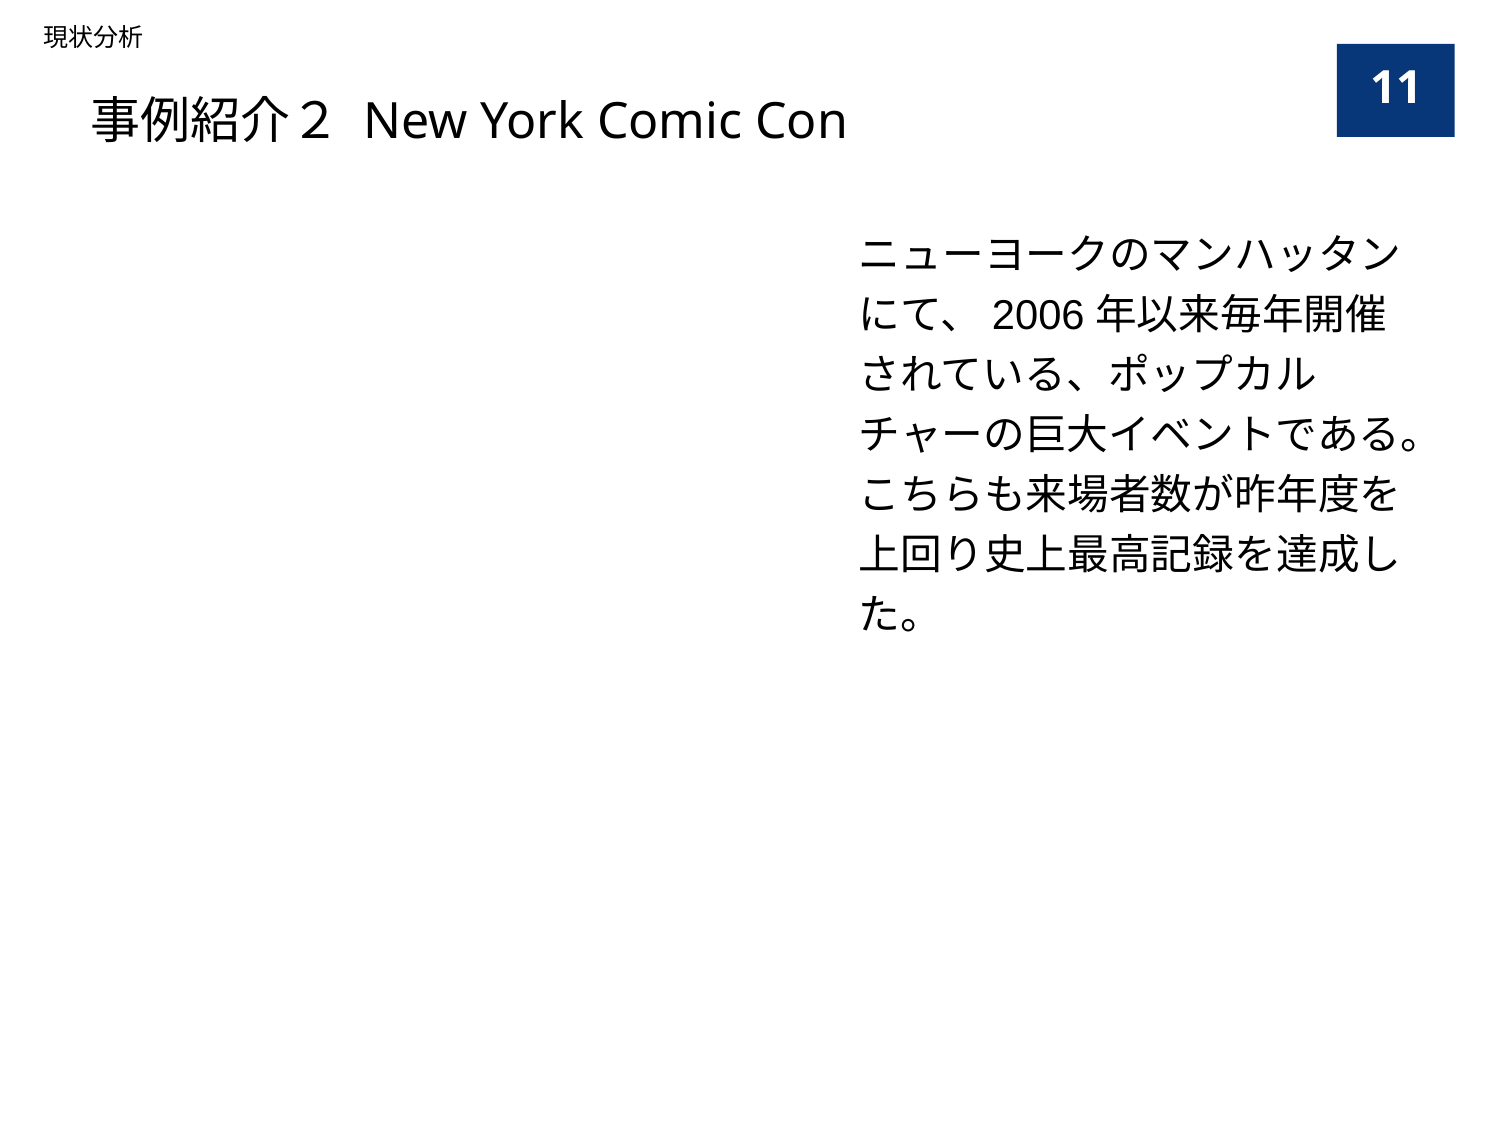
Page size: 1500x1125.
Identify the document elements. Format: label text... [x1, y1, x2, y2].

text_box 現状分析 [28, 13, 311, 59]
slide_number 11 [1354, 59, 1438, 120]
text_box 事例紹介２ New York Comic Con [75, 81, 989, 156]
text_box ニューヨークのマンハッタンにて、2006年以来毎年開催されている、ポップカルチャーの巨大イベントである。こちらも来場者数が昨年度を上回り史上最高記録を達成した。 [843, 210, 1438, 700]
